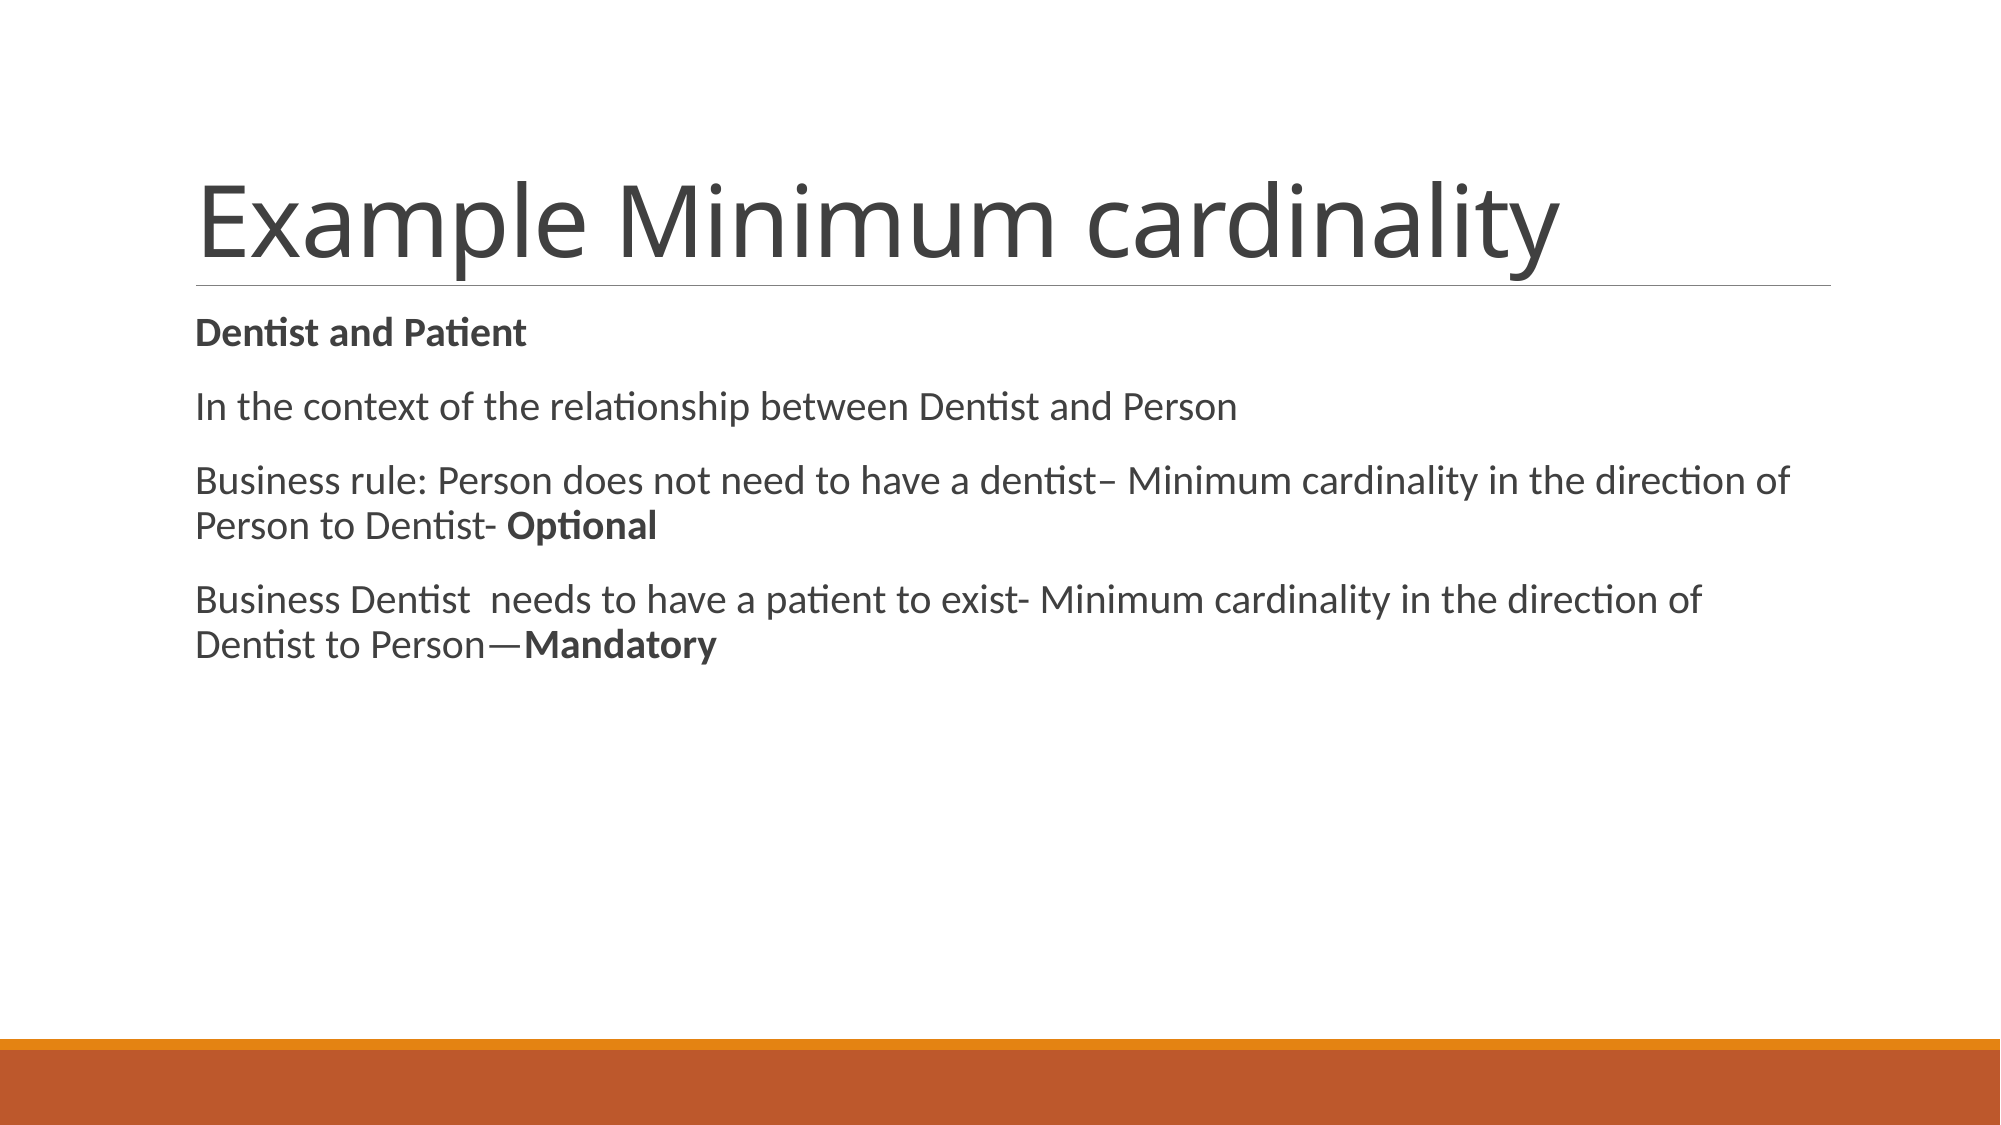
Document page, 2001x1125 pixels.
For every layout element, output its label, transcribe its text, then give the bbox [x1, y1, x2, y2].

list Dentist and Patient In the context of the relationship between Dentist and Person Business rule: Person does not need to have a dentist– Minimum cardinality in the direction of Person to Dentist- Optional Business Dentist needs to have a patient to exist- Minimum cardinality in the direction of Dentist to Person—Mandatory [180, 302, 1830, 963]
title Example Minimum cardinality [180, 47, 1830, 285]
